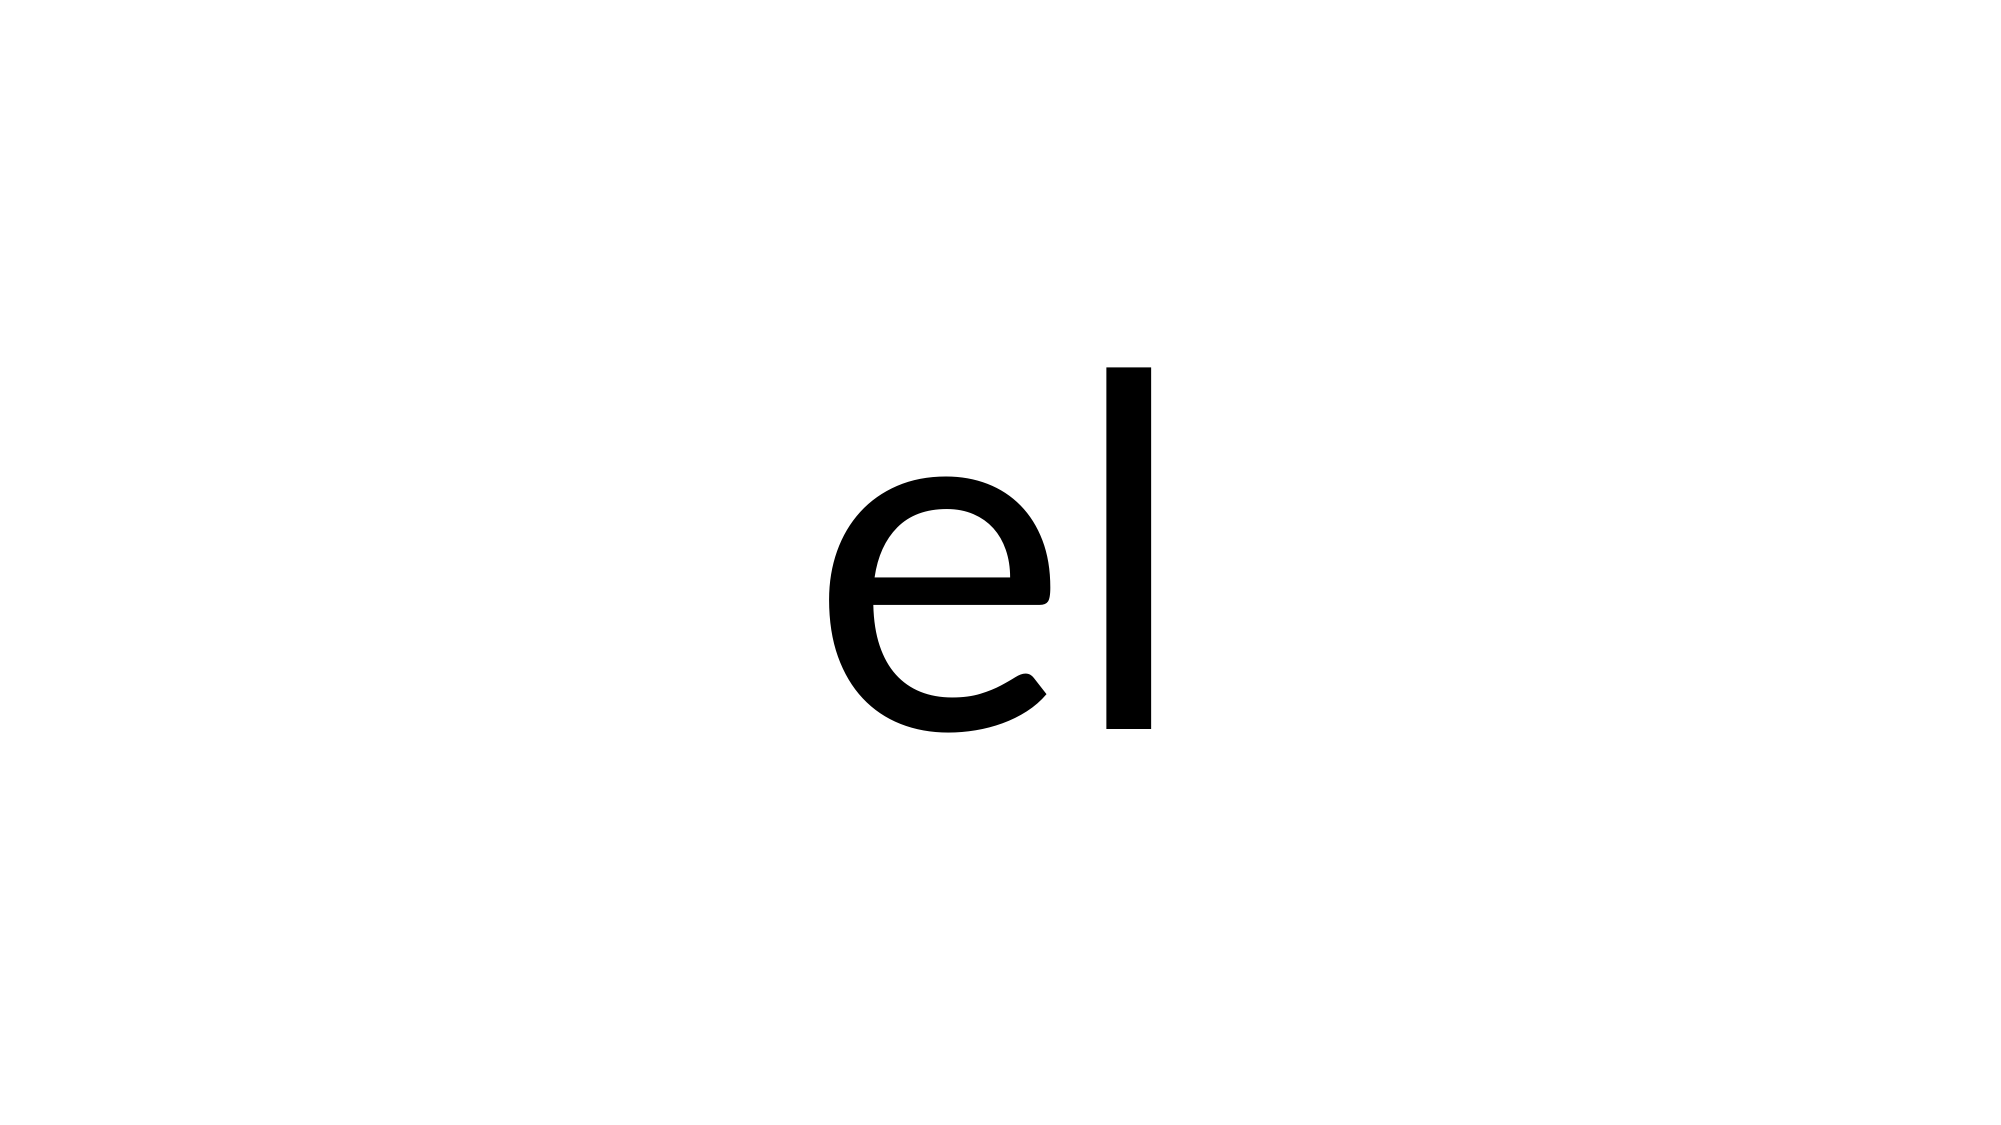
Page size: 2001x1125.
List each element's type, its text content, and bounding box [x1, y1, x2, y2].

subtitle el [249, 272, 1750, 863]
